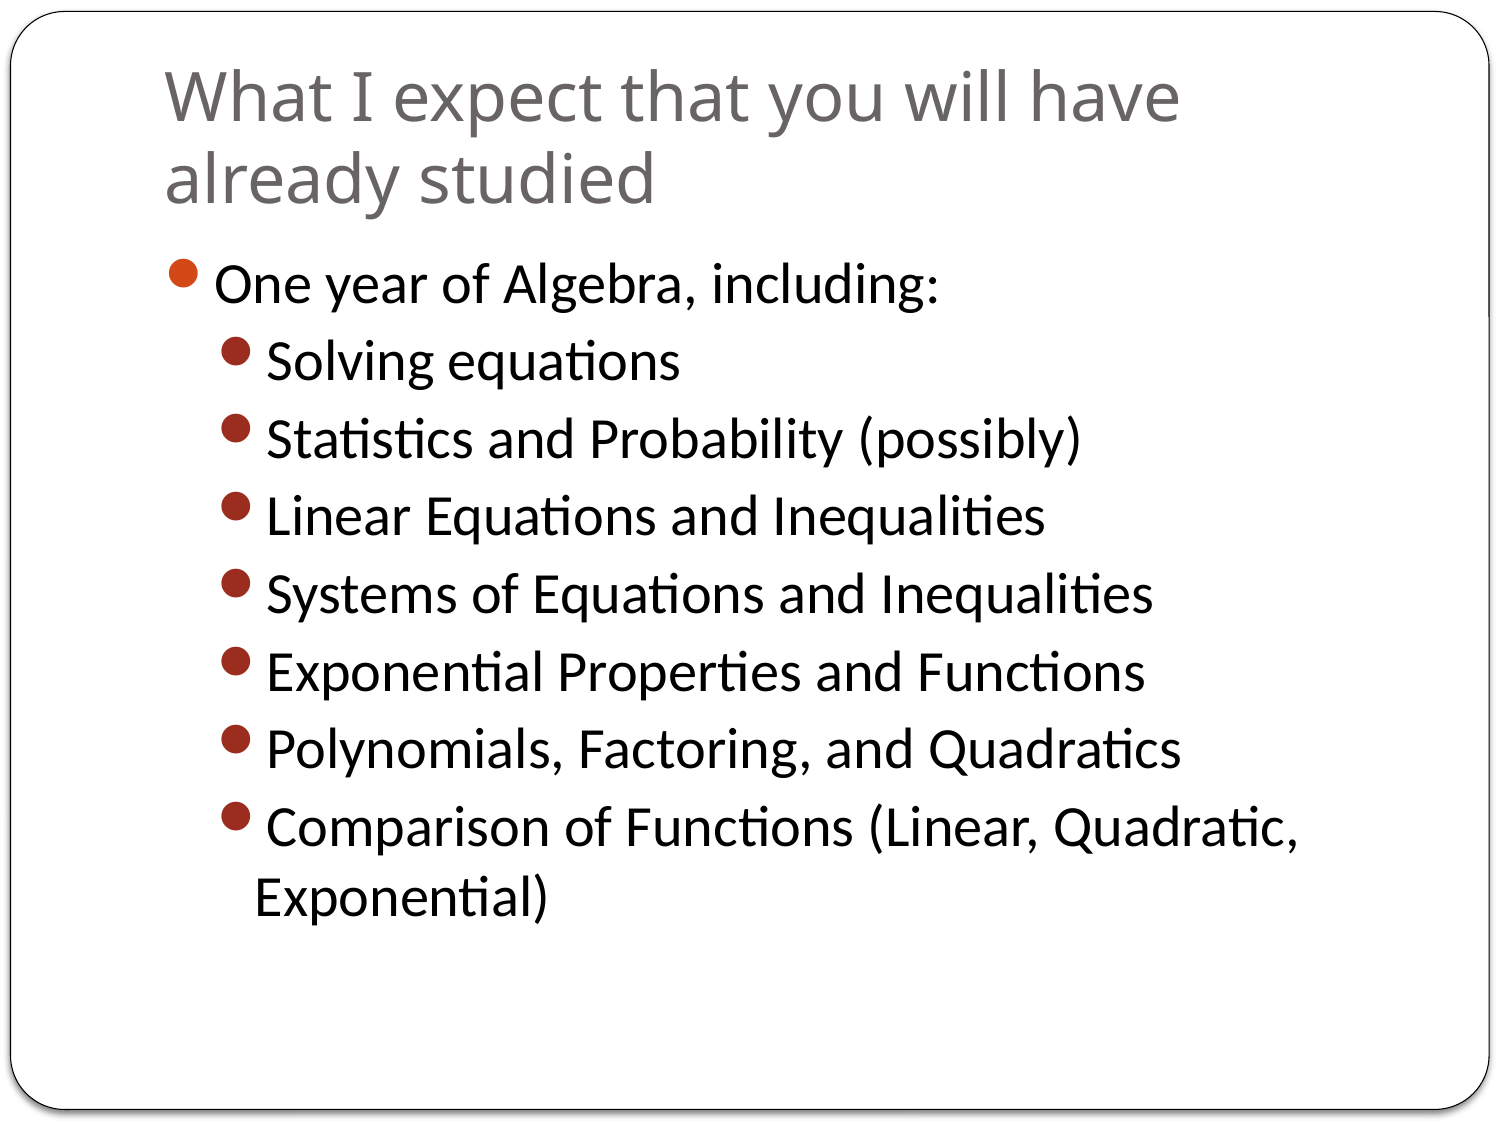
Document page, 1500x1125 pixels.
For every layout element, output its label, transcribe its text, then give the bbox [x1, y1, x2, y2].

list One year of Algebra, including: Solving equations Statistics and Probability (possibly) Linear Equations and Inequalities Systems of Equations and Inequalities Exponential Properties and Functions Polynomials, Factoring, and Quadratics Comparison of Functions (Linear, Quadratic, Exponential) [150, 237, 1425, 988]
title What I expect that you will have already studied [150, 45, 1425, 233]
